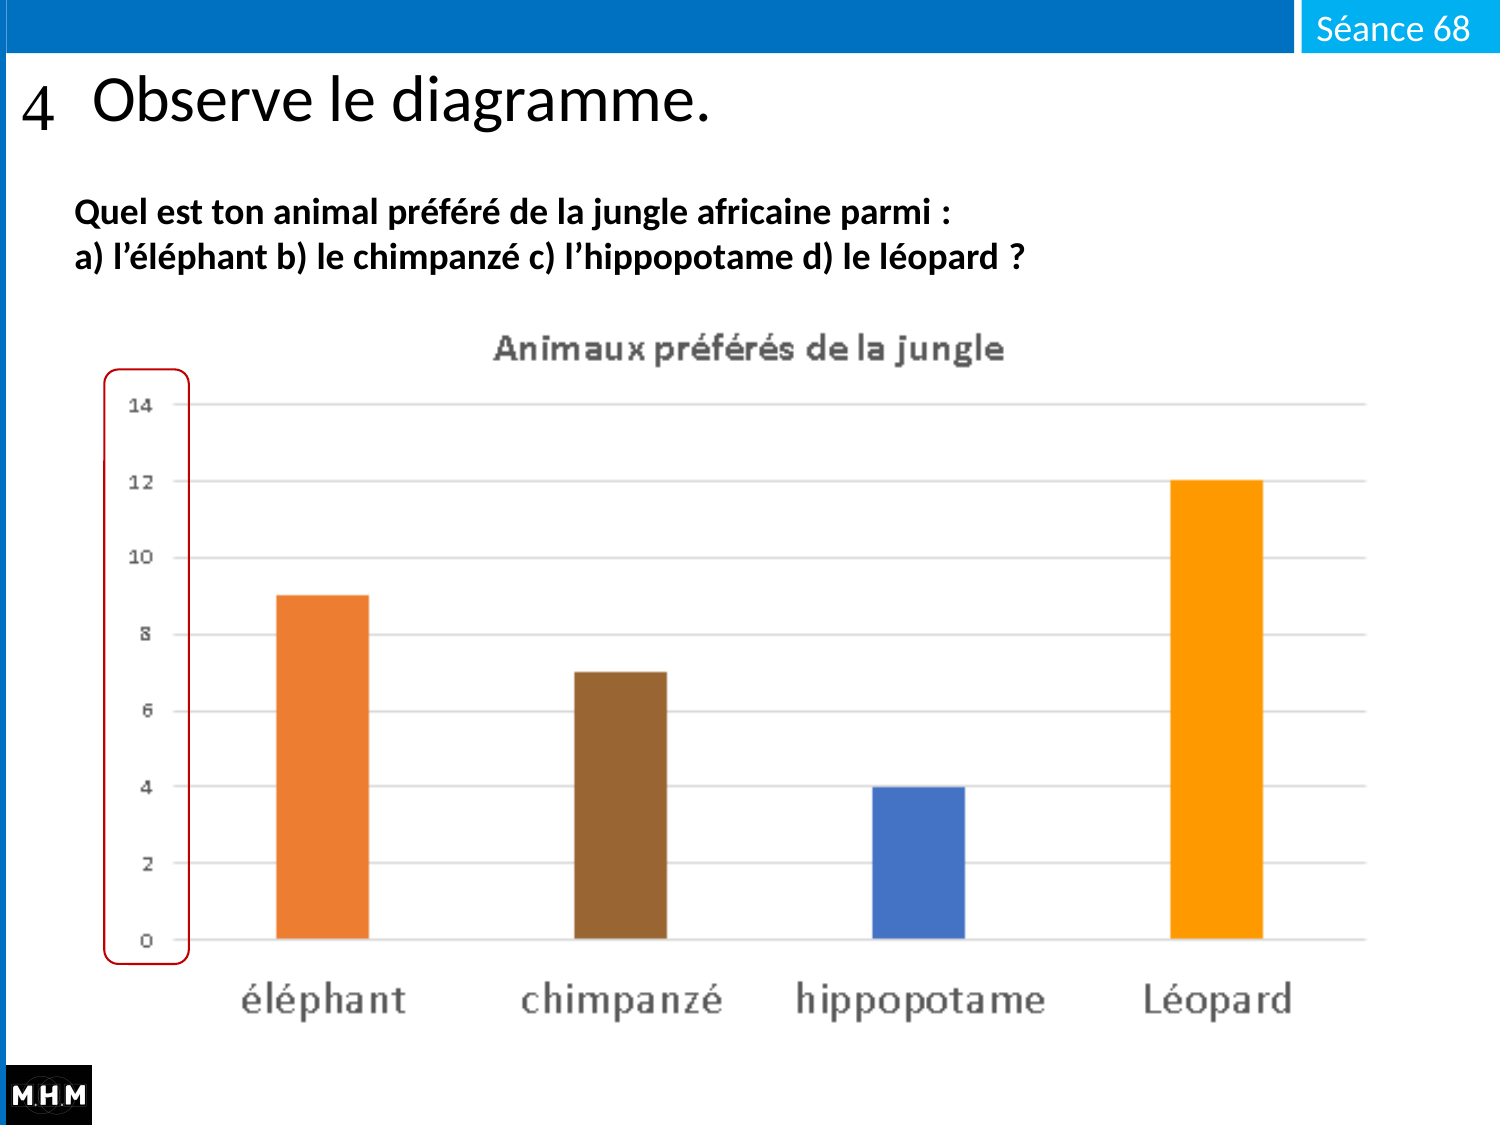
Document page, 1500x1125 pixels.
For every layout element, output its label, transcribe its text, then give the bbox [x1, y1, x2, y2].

picture [128, 309, 1372, 1025]
title Observe le diagramme. [77, 57, 1470, 144]
text_box [103, 368, 128, 966]
text_box Quel est ton animal préféré de la jungle africaine parmi : a) l’éléphant b) le chimpanzé c) l’hippopotame d) le léopard ? [59, 179, 1365, 285]
picture [6, 1065, 92, 1125]
